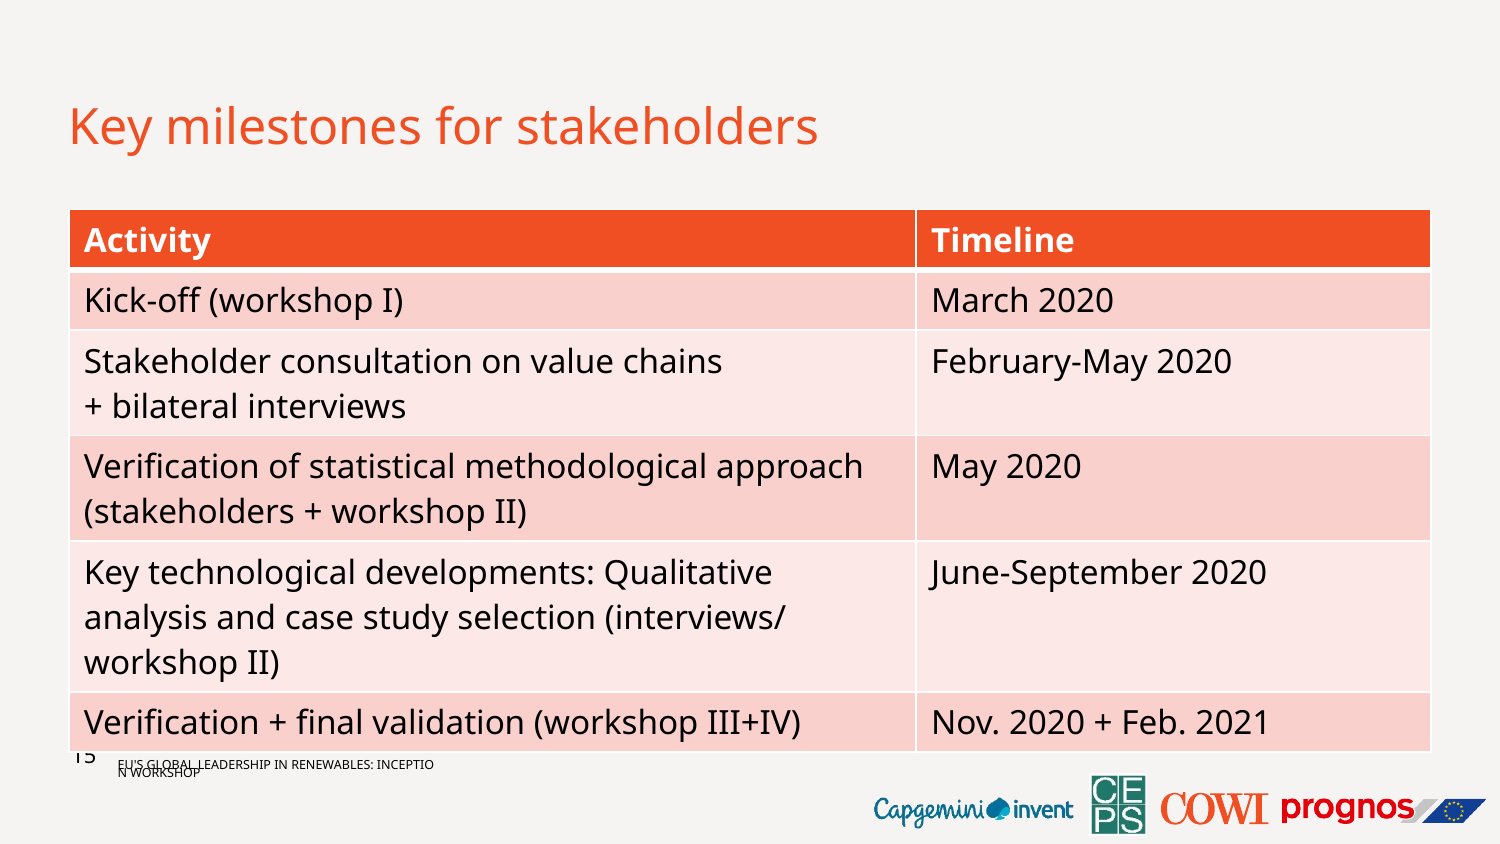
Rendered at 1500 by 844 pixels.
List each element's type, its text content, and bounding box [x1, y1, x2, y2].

table_cell Nov. 2020 + Feb. 2021 [917, 693, 1430, 751]
table_cell June-September 2020 [917, 542, 1430, 691]
table_cell May 2020 [917, 436, 1430, 540]
picture [1089, 773, 1147, 836]
table_cell March 2020 [917, 273, 1430, 329]
table_cell Verification + final validation (workshop III+IV) [70, 693, 915, 751]
title Key milestones for stakeholders [68, 100, 1432, 209]
picture [871, 793, 1076, 831]
table_header Timeline [917, 210, 1430, 267]
table_cell Kick-off (workshop I) [70, 273, 915, 329]
slide_number 15 [29, 733, 97, 796]
table_cell February-May 2020 [917, 331, 1430, 435]
table_cell Stakeholder consultation on value chains + bilateral interviews [70, 331, 915, 435]
table_cell Key technological developments: Qualitative analysis and case study selection (interviews/ workshop II) [70, 542, 915, 691]
table_header Activity [70, 210, 915, 267]
picture [1282, 797, 1487, 836]
footer EU's global leadership in renewables: Inception workshop [117, 762, 439, 774]
table_cell Verification of statistical methodological approach (stakeholders + workshop II) [70, 436, 915, 540]
